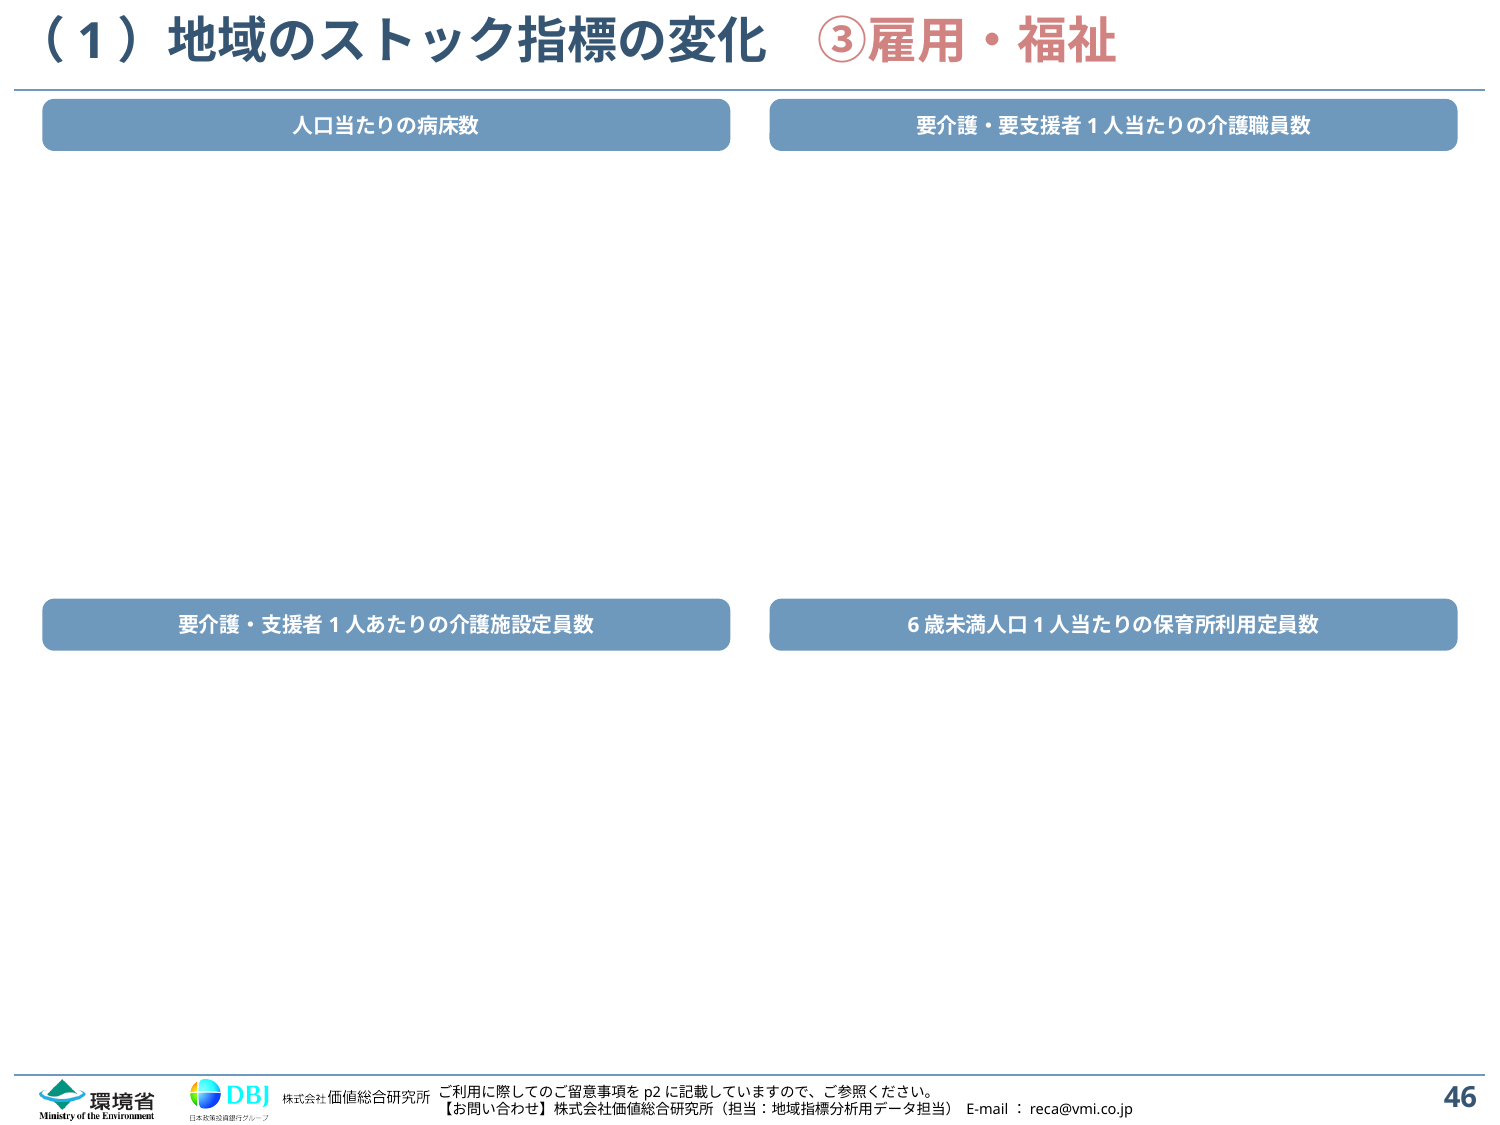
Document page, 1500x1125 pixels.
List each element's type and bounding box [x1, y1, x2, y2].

text_box [42, 98, 731, 151]
picture [36, 1079, 157, 1124]
title [0, 0, 1500, 87]
text_box [42, 598, 731, 651]
text_box [769, 98, 1458, 151]
picture [186, 1076, 434, 1125]
slide_number [1427, 1070, 1493, 1112]
text_box [769, 598, 1458, 651]
